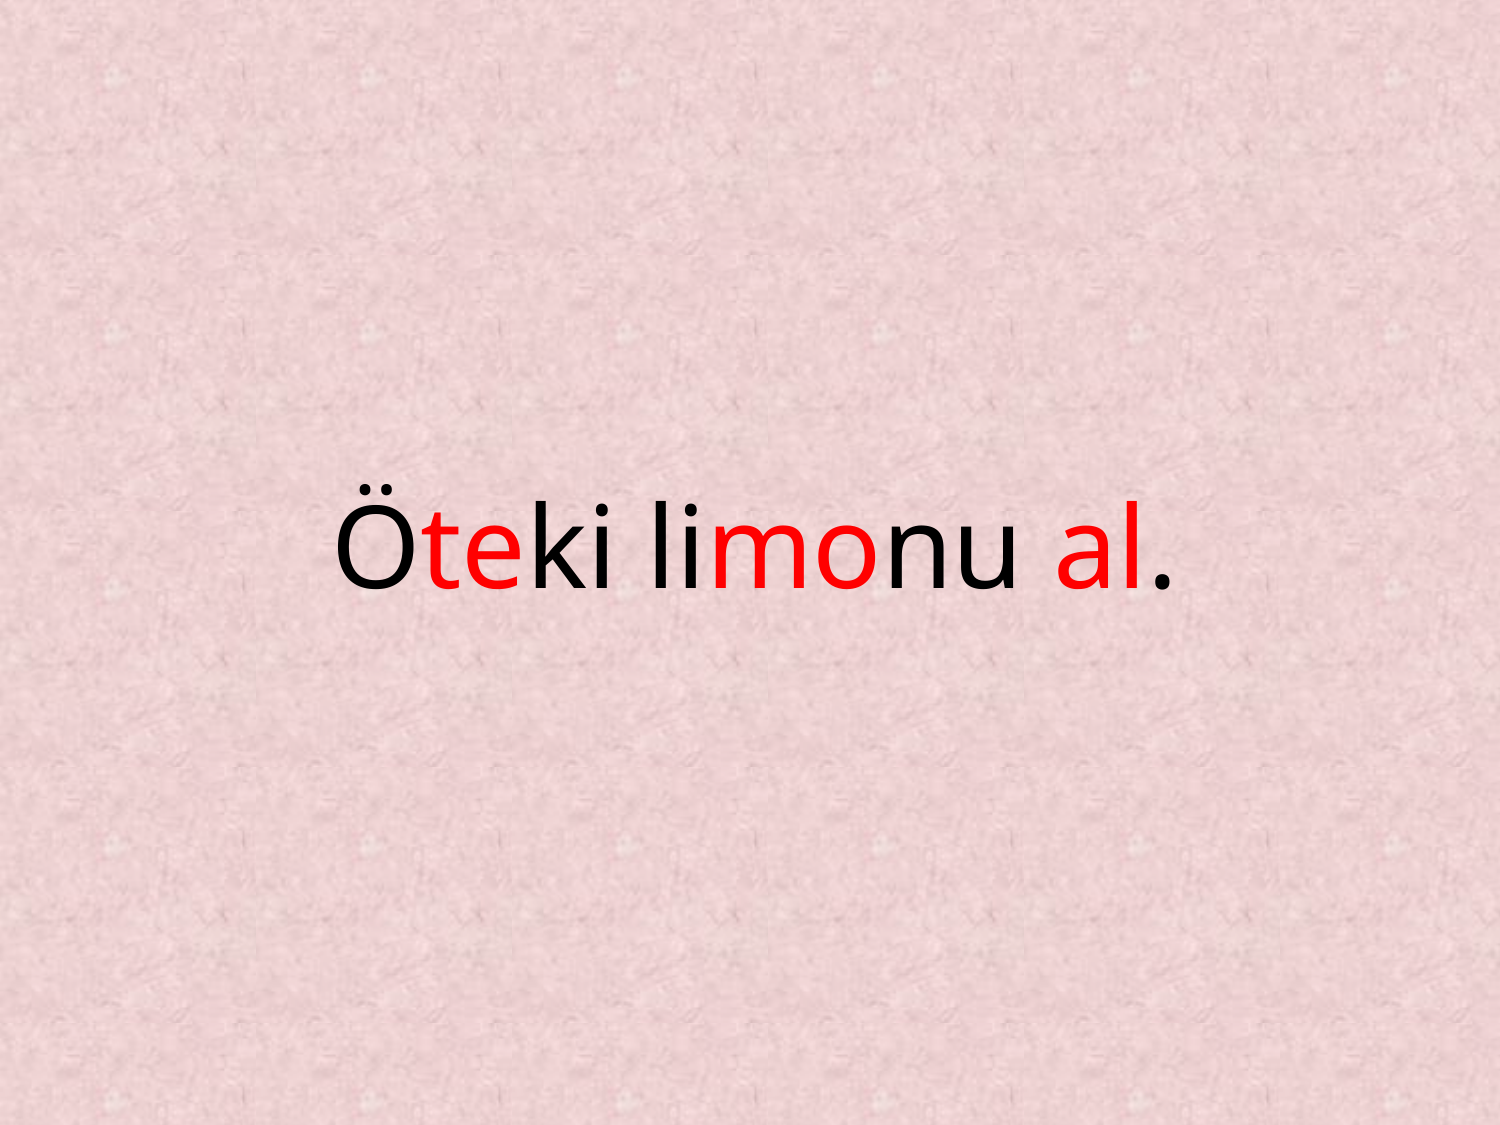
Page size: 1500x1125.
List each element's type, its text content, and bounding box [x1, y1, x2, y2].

title Öteki limonu al. [117, 421, 1393, 663]
